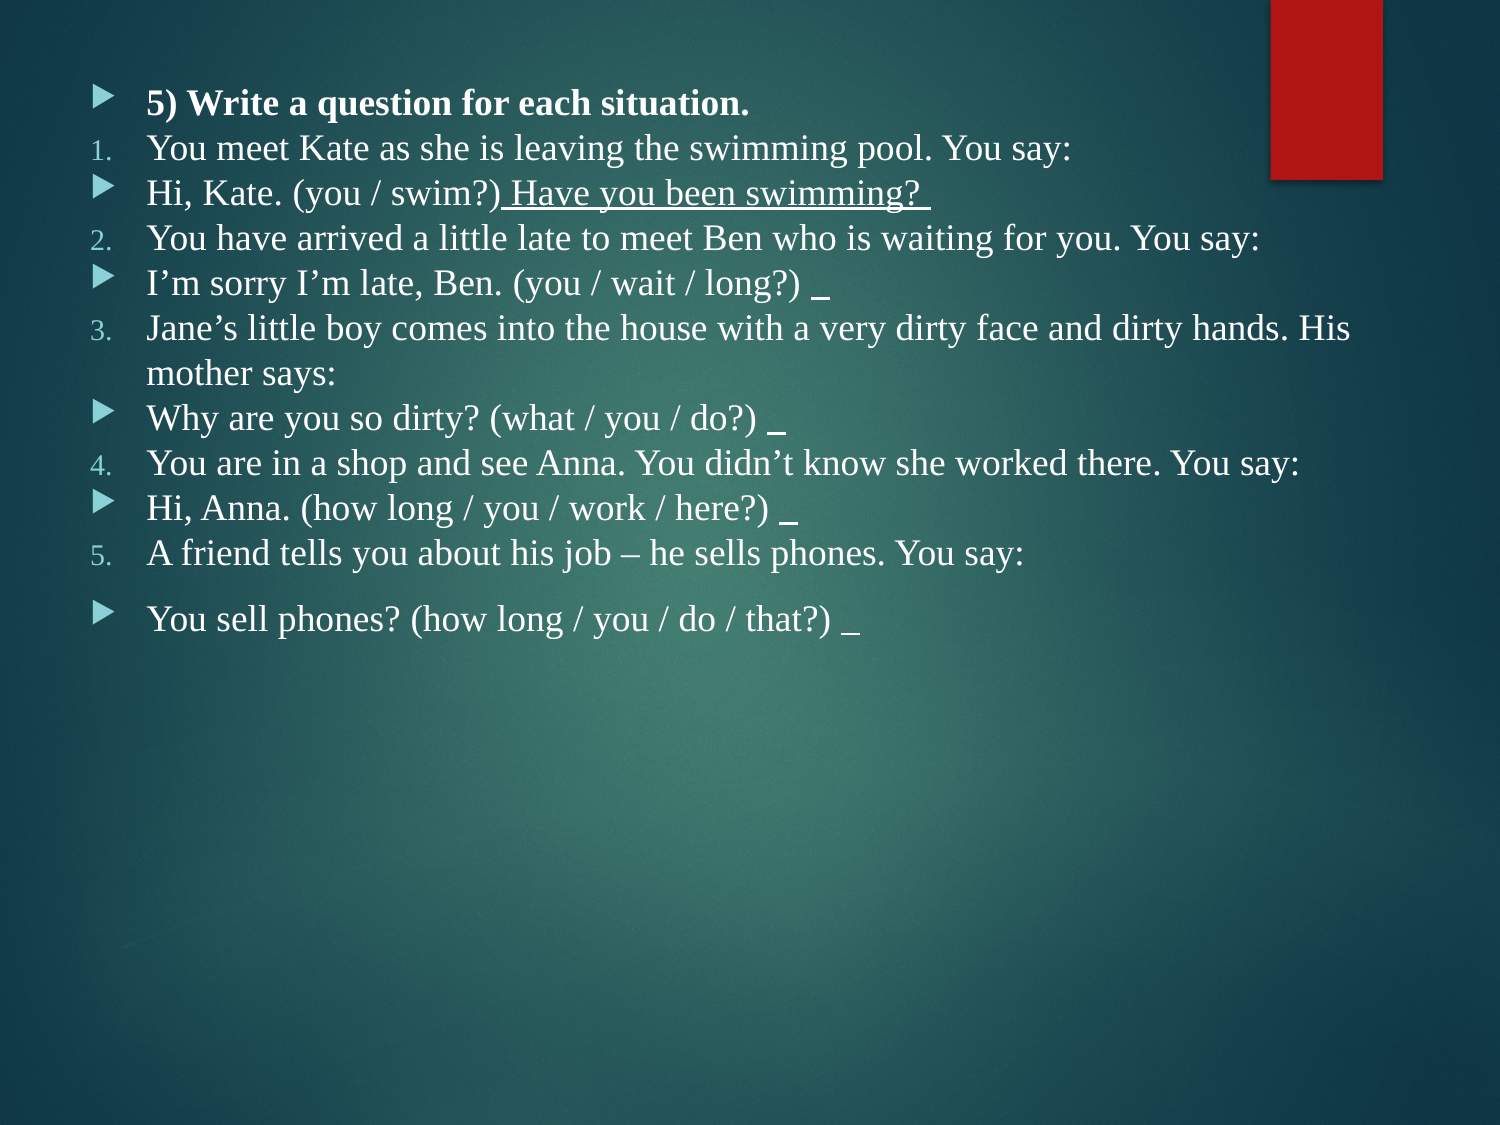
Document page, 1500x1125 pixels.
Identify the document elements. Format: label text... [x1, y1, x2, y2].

list 5) Write a question for each situation. You meet Kate as she is leaving the swimming pool. You say: Hi, Kate. (you / swim?) Have you been swimming? You have arrived a little late to meet Ben who is waiting for you. You say: I’m sorry I’m late, Ben. (you / wait / long?) Jane’s little boy comes into the house with a very dirty face and dirty hands. His mother says: Why are you so dirty? (what / you / do?) You are in a shop and see Anna. You didn’t know she worked there. You say: Hi, Anna. (how long / you / work / here?) A friend tells you about his job – he sells phones. You say: You sell phones? (how long / you / do / that?) [75, 70, 1418, 1067]
